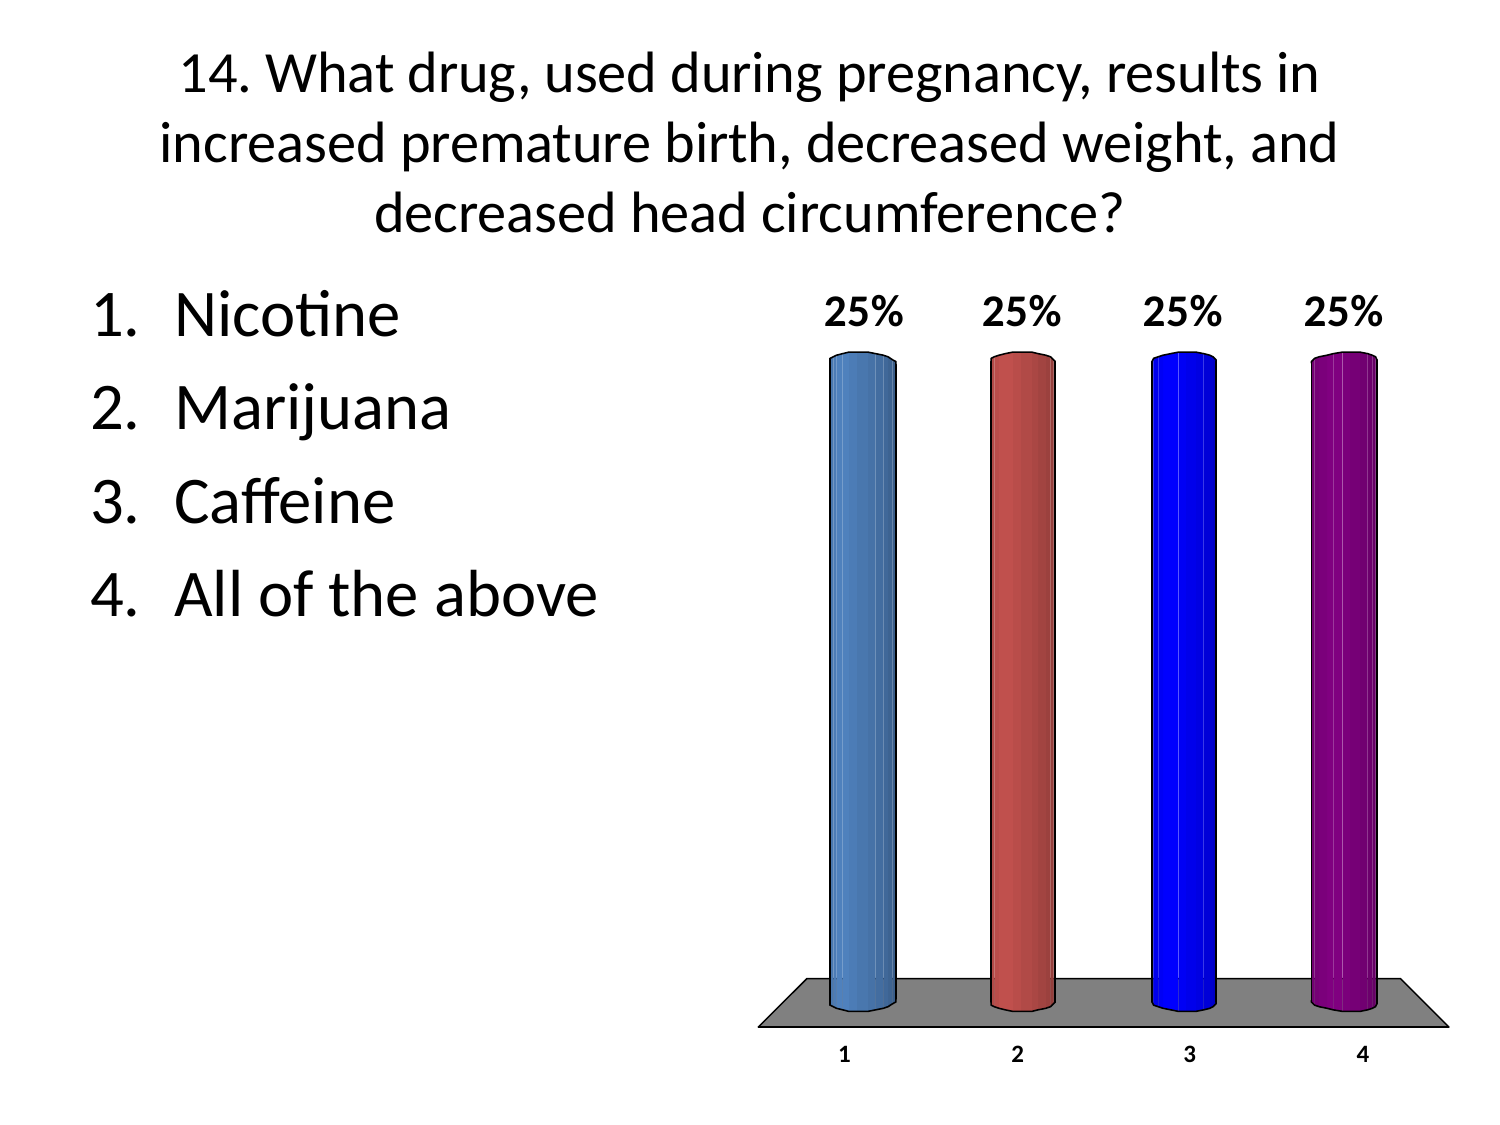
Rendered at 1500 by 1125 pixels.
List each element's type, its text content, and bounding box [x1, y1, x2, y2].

title 14. What drug, used during pregnancy, results in increased premature birth, decreased weight, and decreased head circumference? [75, 45, 1425, 233]
list Nicotine Marijuana Caffeine All of the above [75, 262, 750, 1005]
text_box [739, 270, 1490, 1115]
